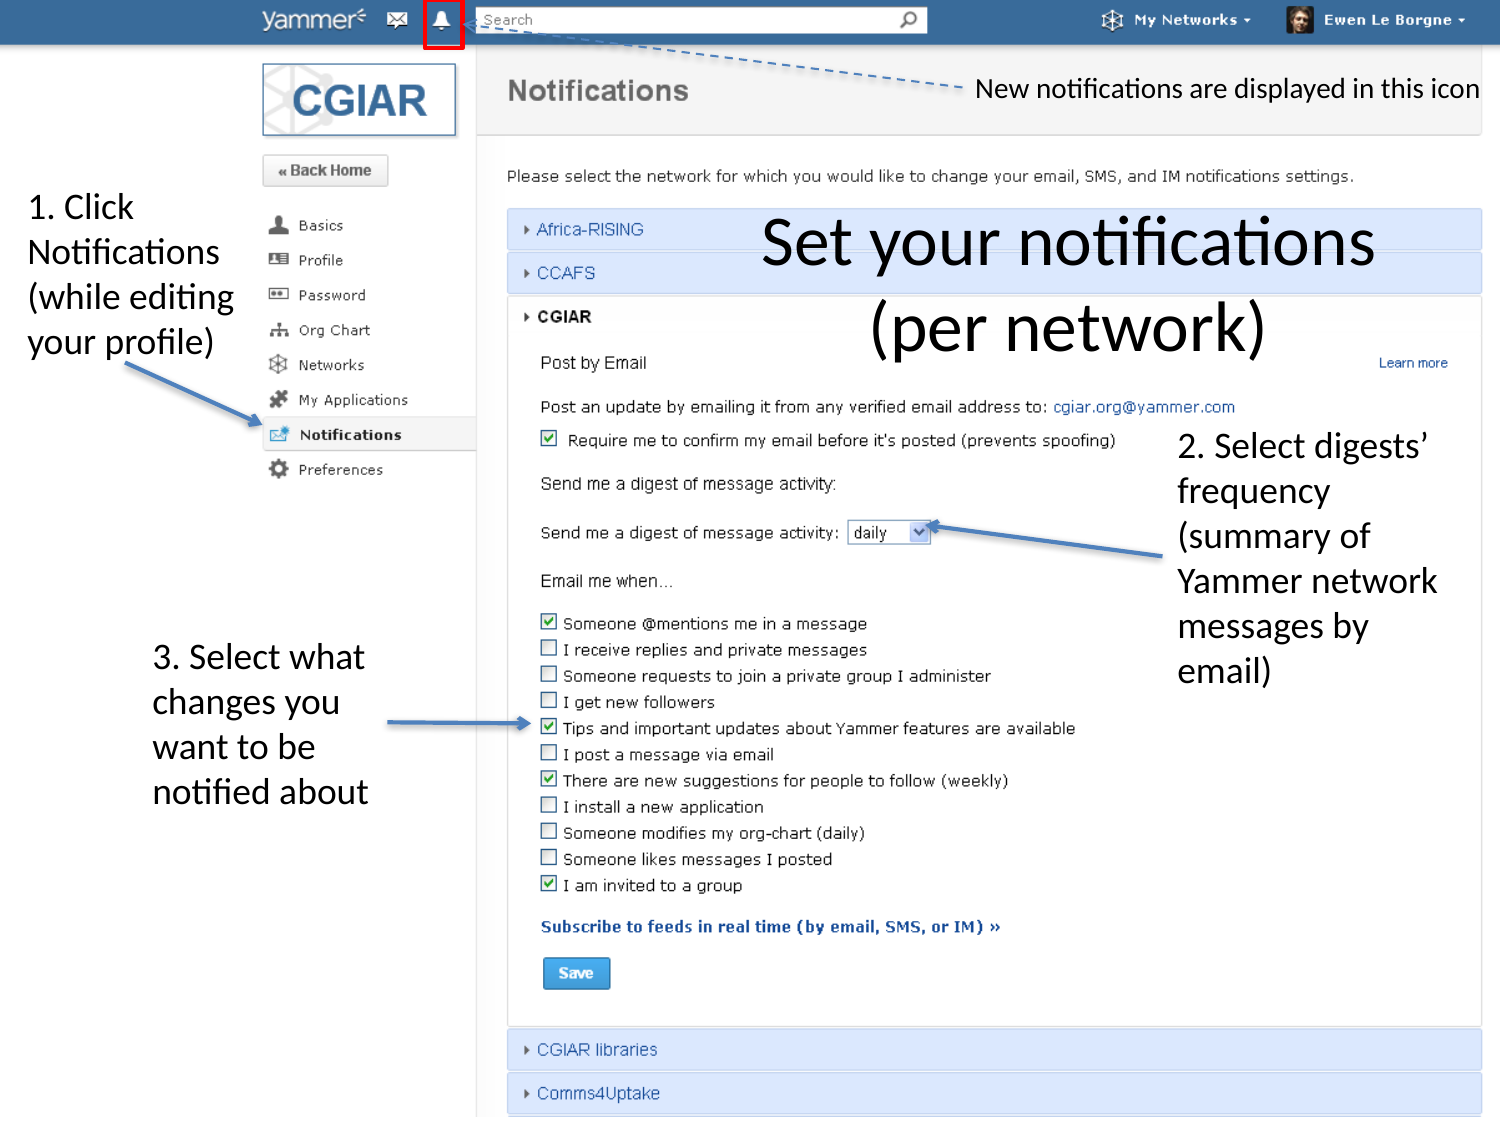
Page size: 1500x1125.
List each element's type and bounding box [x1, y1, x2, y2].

text_box [462, 23, 963, 88]
picture [0, 0, 1500, 1118]
text_box [124, 362, 263, 426]
text_box [924, 524, 1163, 559]
